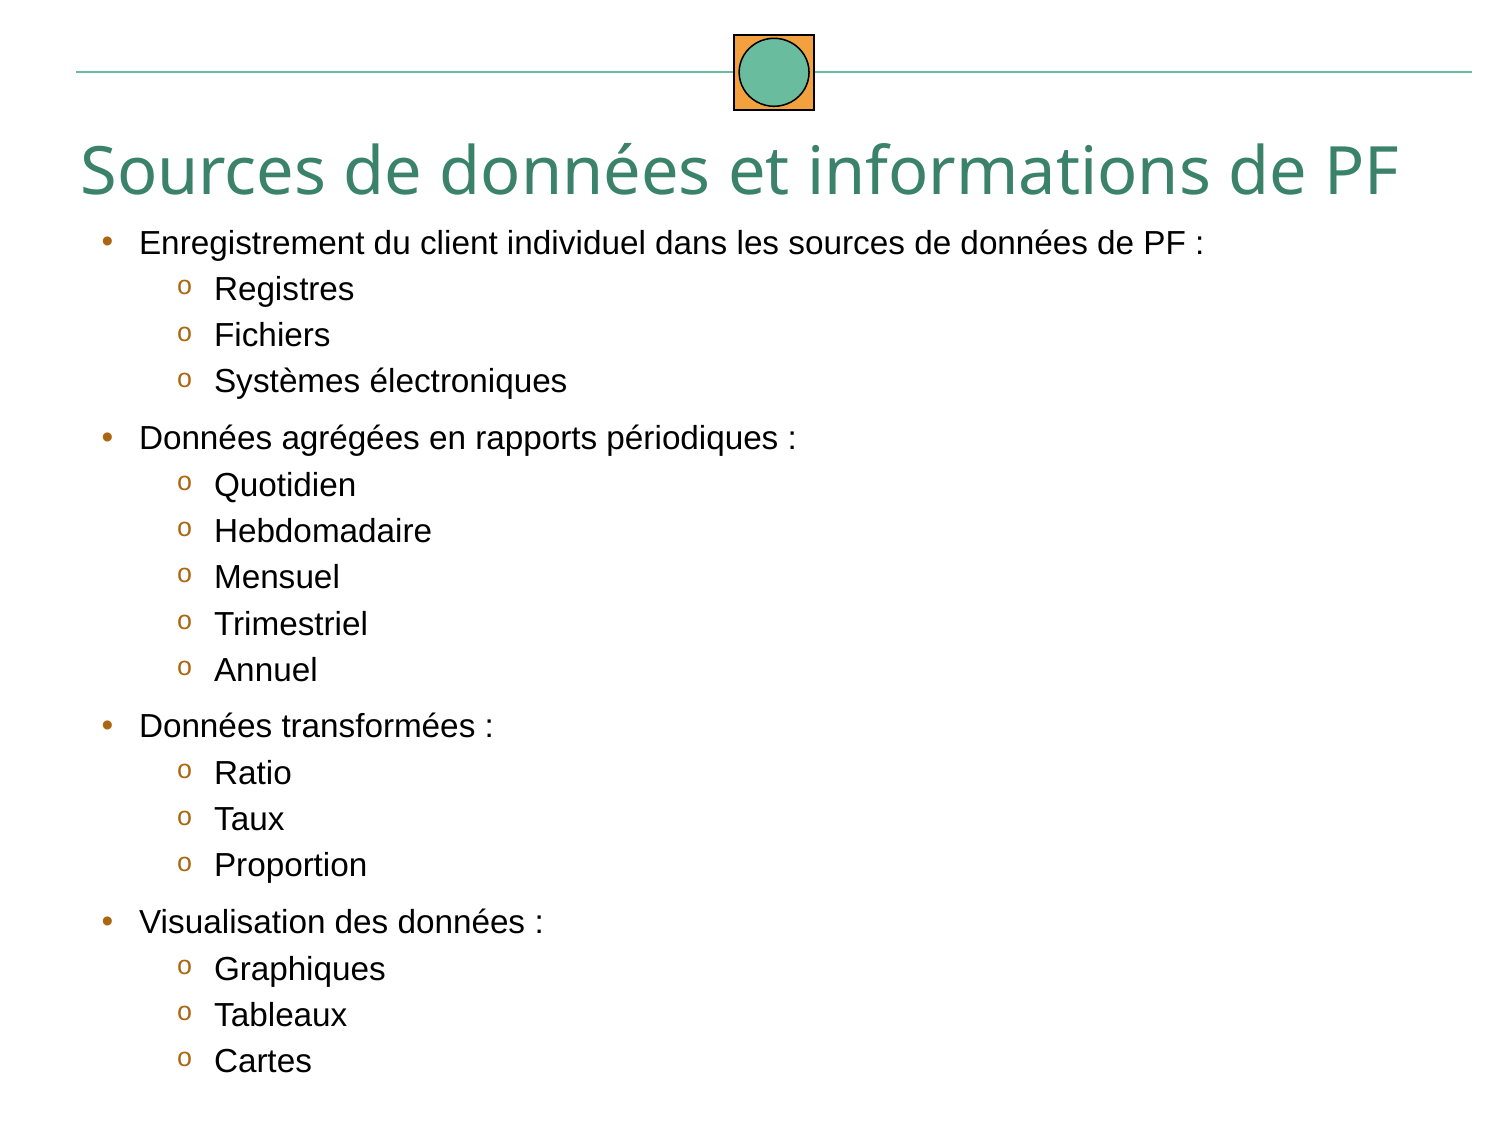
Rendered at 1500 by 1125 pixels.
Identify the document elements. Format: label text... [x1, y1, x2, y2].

title Sources de données et informations de PF [65, 129, 1440, 214]
list Enregistrement du client individuel dans les sources de données de PF : Registres Fichiers Systèmes électroniques Données agrégées en rapports périodiques : Quotidien Hebdomadaire Mensuel Trimestriel Annuel Données transformées : Ratio Taux Proportion Visualisation des données : Graphiques Tableaux Cartes [86, 218, 1411, 1100]
